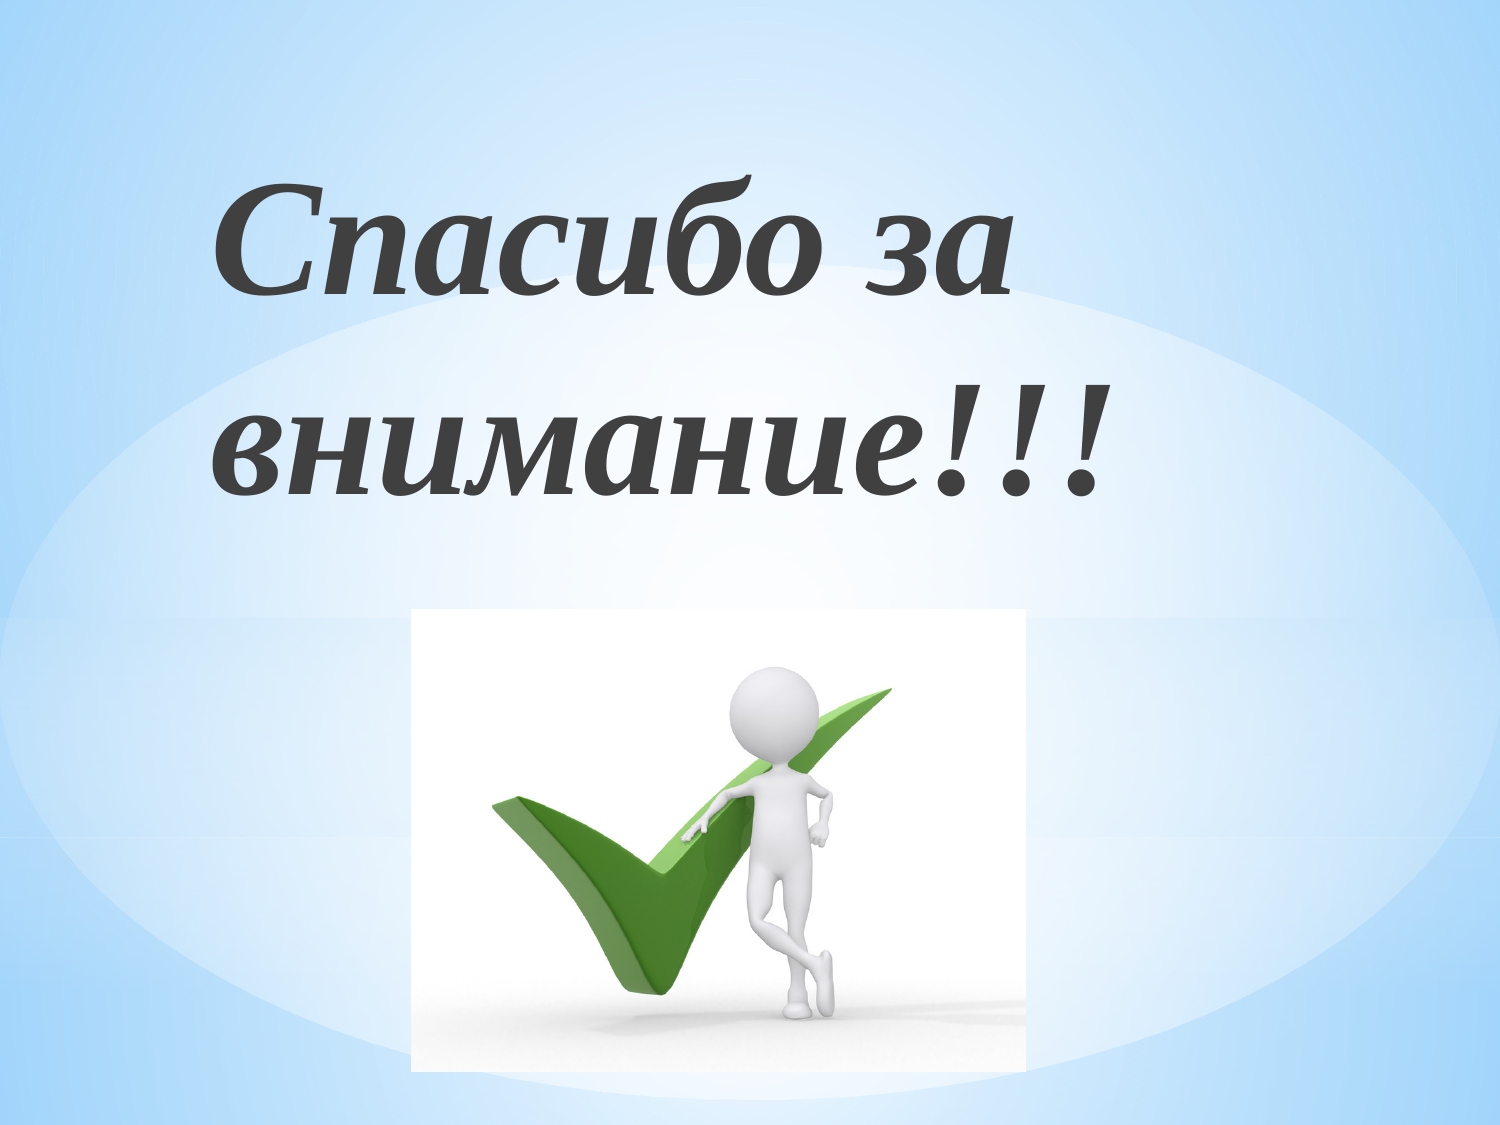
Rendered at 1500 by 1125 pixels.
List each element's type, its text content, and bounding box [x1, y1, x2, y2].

picture [411, 609, 1027, 1072]
list Спасибо за внимание!!! [187, 120, 1238, 690]
